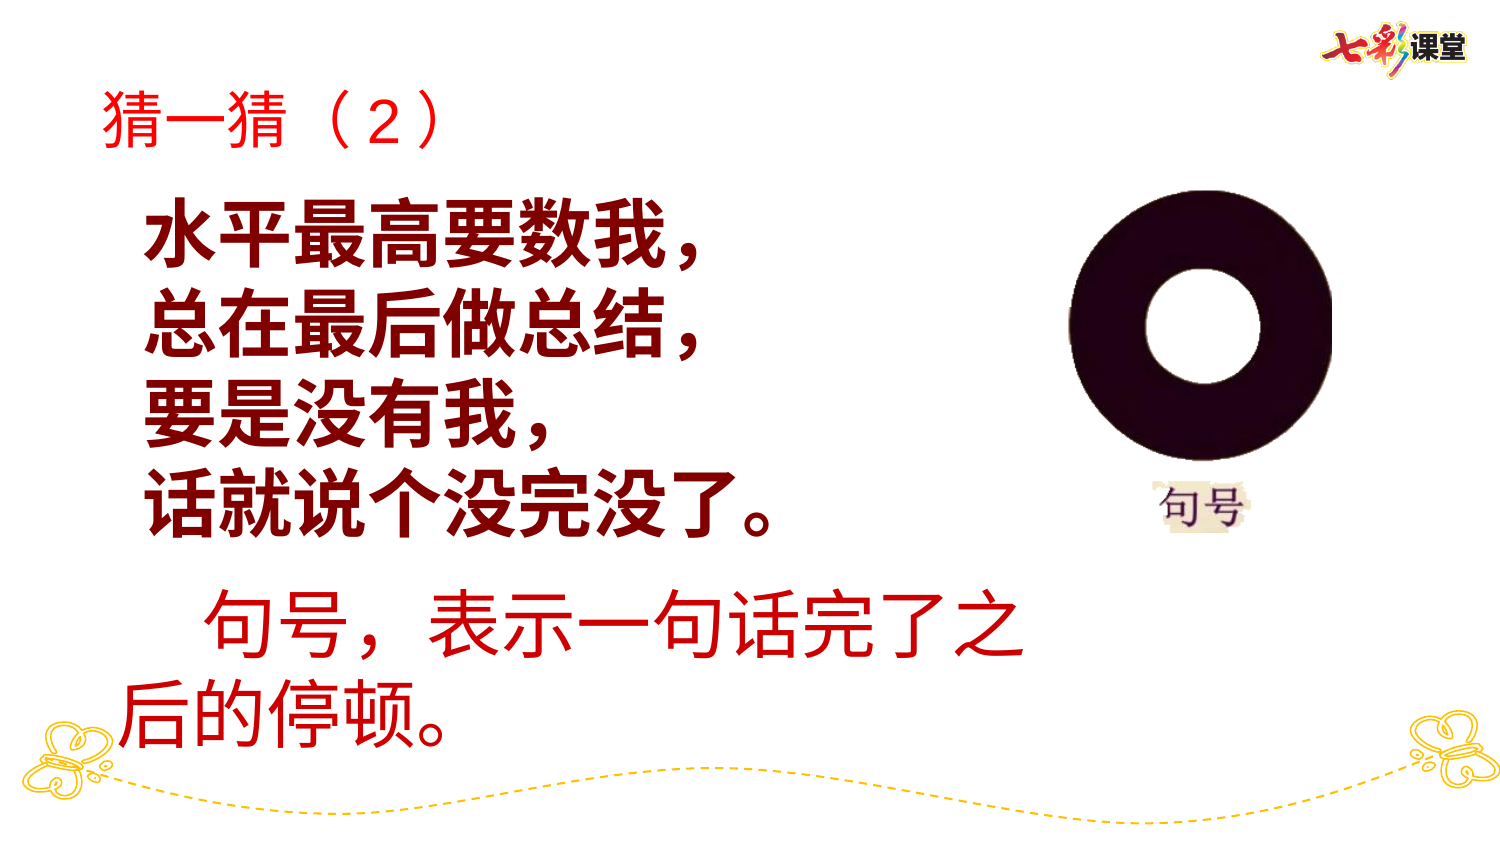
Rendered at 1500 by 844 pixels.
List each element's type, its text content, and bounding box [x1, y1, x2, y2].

picture [1318, 20, 1469, 80]
text_box 水平最高要数我， 总在最后做总结， 要是没有我， 话就说个没完没了。 [131, 180, 849, 552]
text_box 猜一猜（2） [90, 75, 490, 162]
picture [1068, 180, 1332, 533]
text_box 句号，表示一句话完了之后的停顿。 [105, 571, 1068, 764]
